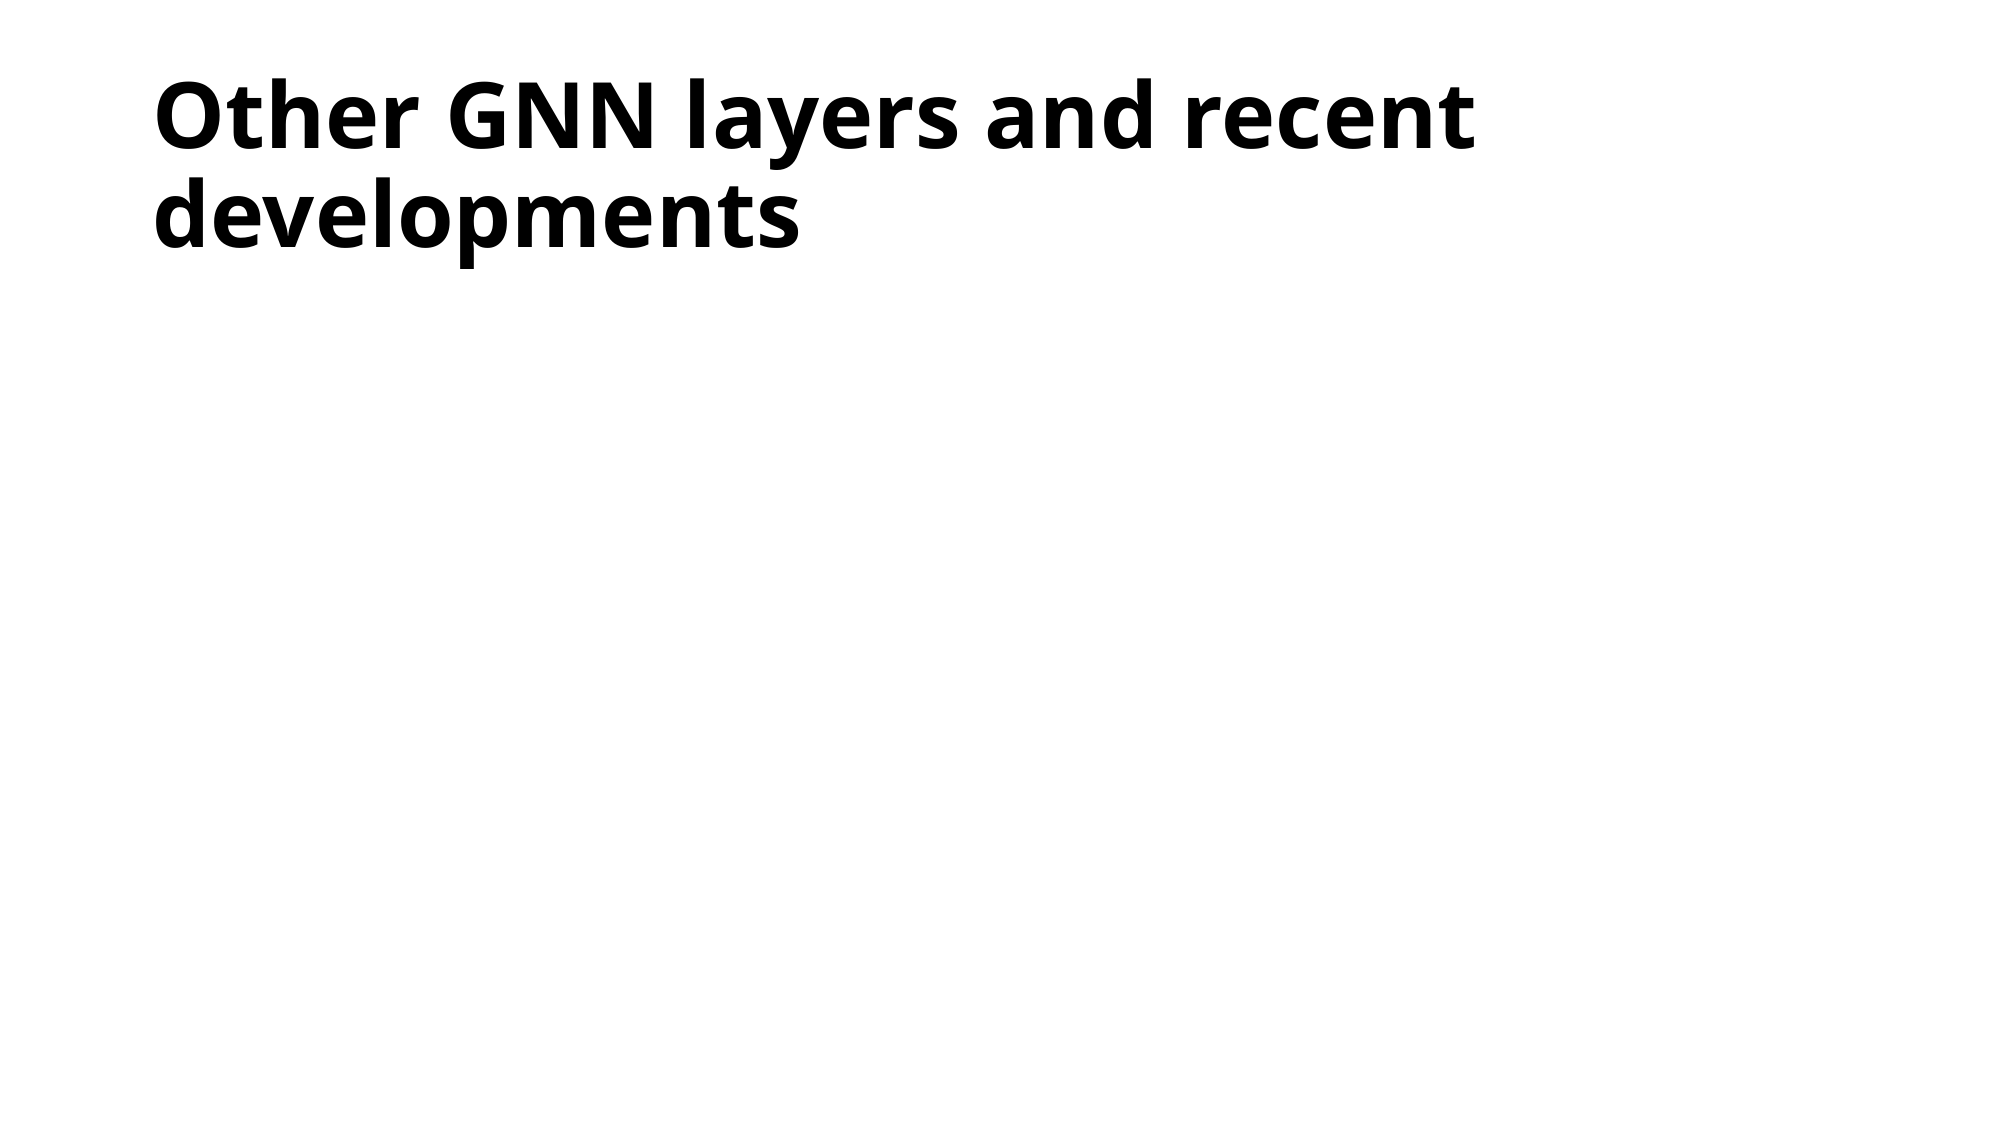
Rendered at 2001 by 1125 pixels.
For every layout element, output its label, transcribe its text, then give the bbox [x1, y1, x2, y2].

title Other GNN layers and recent developments [137, 59, 1863, 278]
